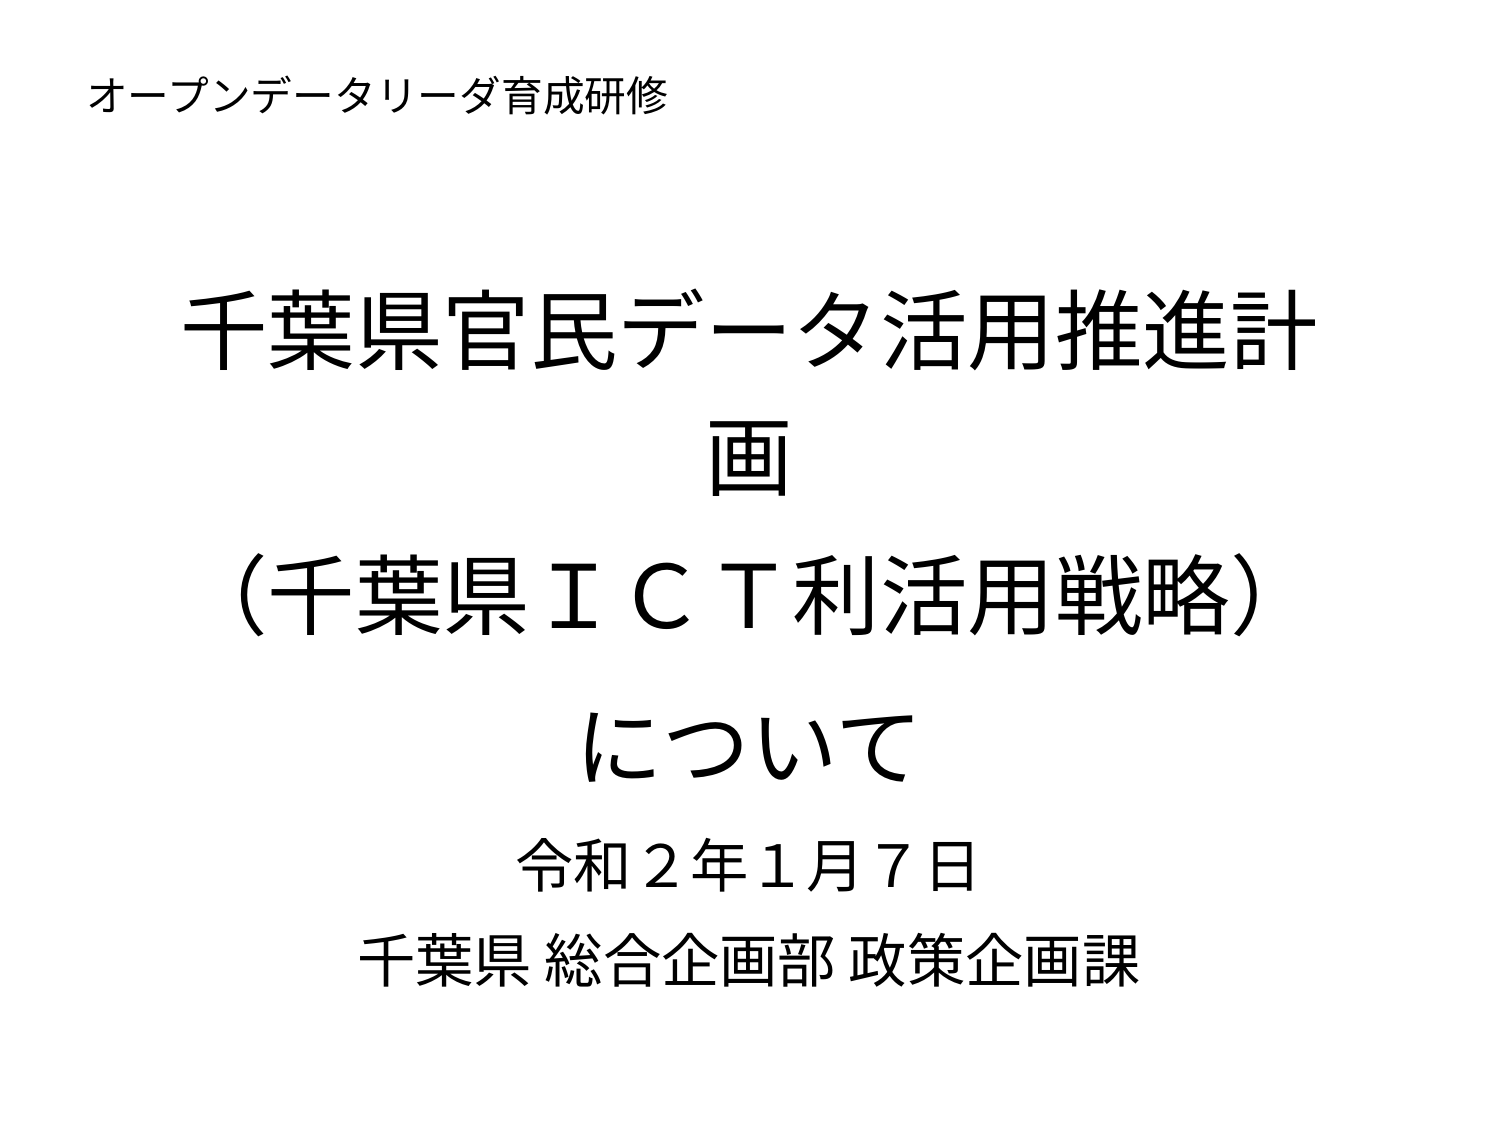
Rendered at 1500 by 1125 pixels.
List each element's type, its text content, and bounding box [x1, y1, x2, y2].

text_box オープンデータリーダ育成研修 [86, 36, 1119, 153]
text_box 千葉県官民データ活用推進計画 （千葉県ＩＣＴ利活用戦略） について [126, 248, 1372, 805]
text_box 令和２年１月７日 千葉県 総合企画部 政策企画課 [86, 822, 1411, 1002]
